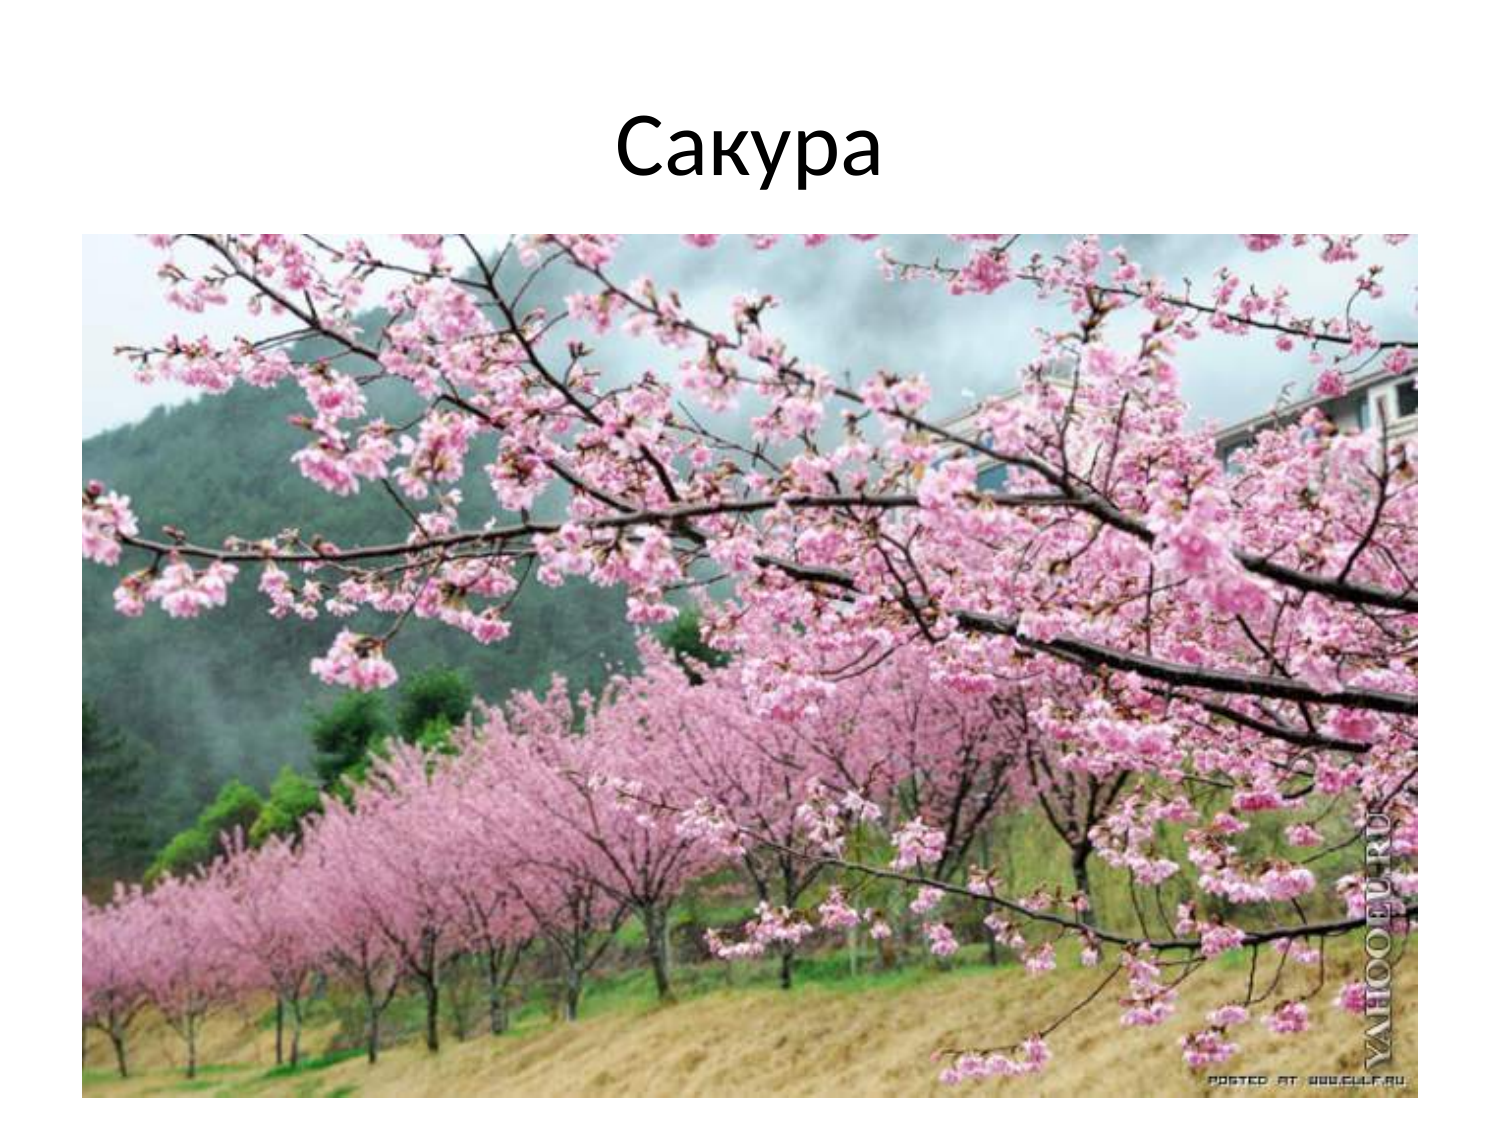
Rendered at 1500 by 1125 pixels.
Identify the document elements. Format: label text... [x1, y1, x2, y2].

title Сакура [75, 45, 1425, 233]
picture [81, 234, 1419, 1098]
